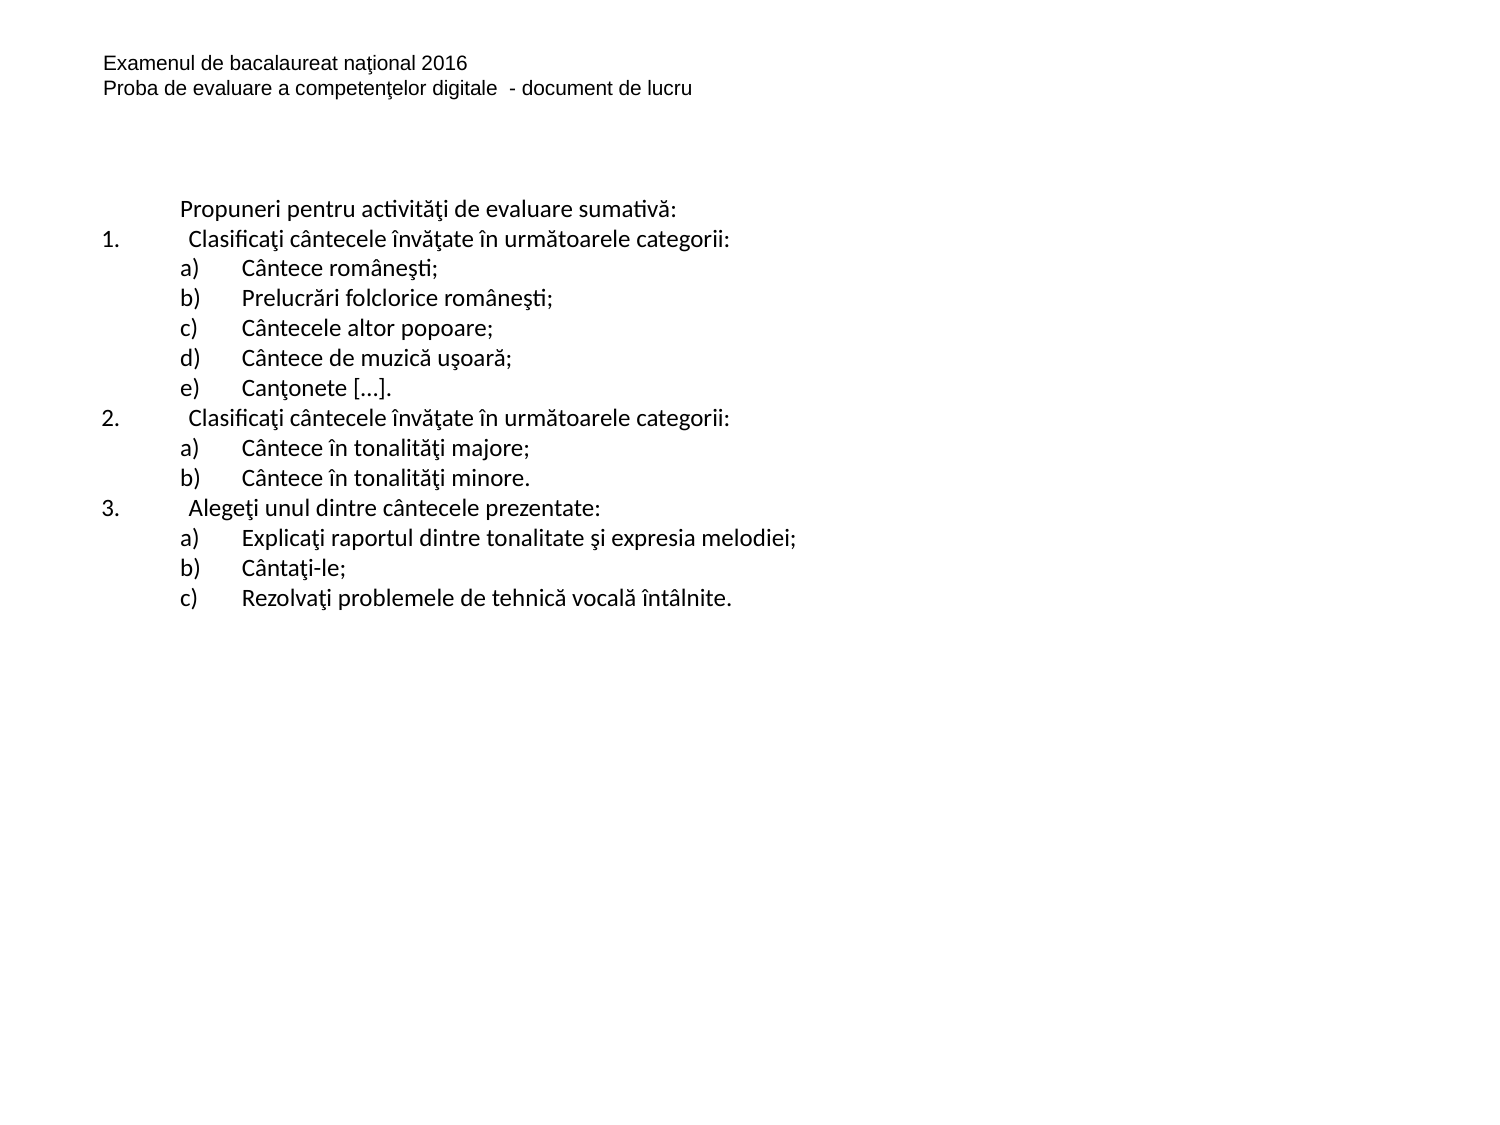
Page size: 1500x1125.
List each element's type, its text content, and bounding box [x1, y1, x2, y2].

text_box Examenul de bacalaureat naţional 2016 Proba de evaluare a competenţelor digitale - document de lucru [88, 42, 1376, 108]
list Propuneri pentru activităţi de evaluare sumativă: 1. Clasificaţi cântecele învăţate în următoarele categorii: a) Cântece româneşti; b) Prelucrări folclorice româneşti; c) Cântecele altor popoare; d) Cântece de muzică uşoară; e) Canţonete […]. 2. Clasificaţi cântecele învăţate în următoarele categorii: a) Cântece în tonalităţi majore; b) Cântece în tonalităţi minore. 3. Alegeţi unul dintre cântecele prezentate: a) Explicaţi raportul dintre tonalitate şi expresia melodiei; b) Cântaţi-le; c) Rezolvaţi problemele de tehnică vocală întâlnite. [76, 184, 1428, 1050]
